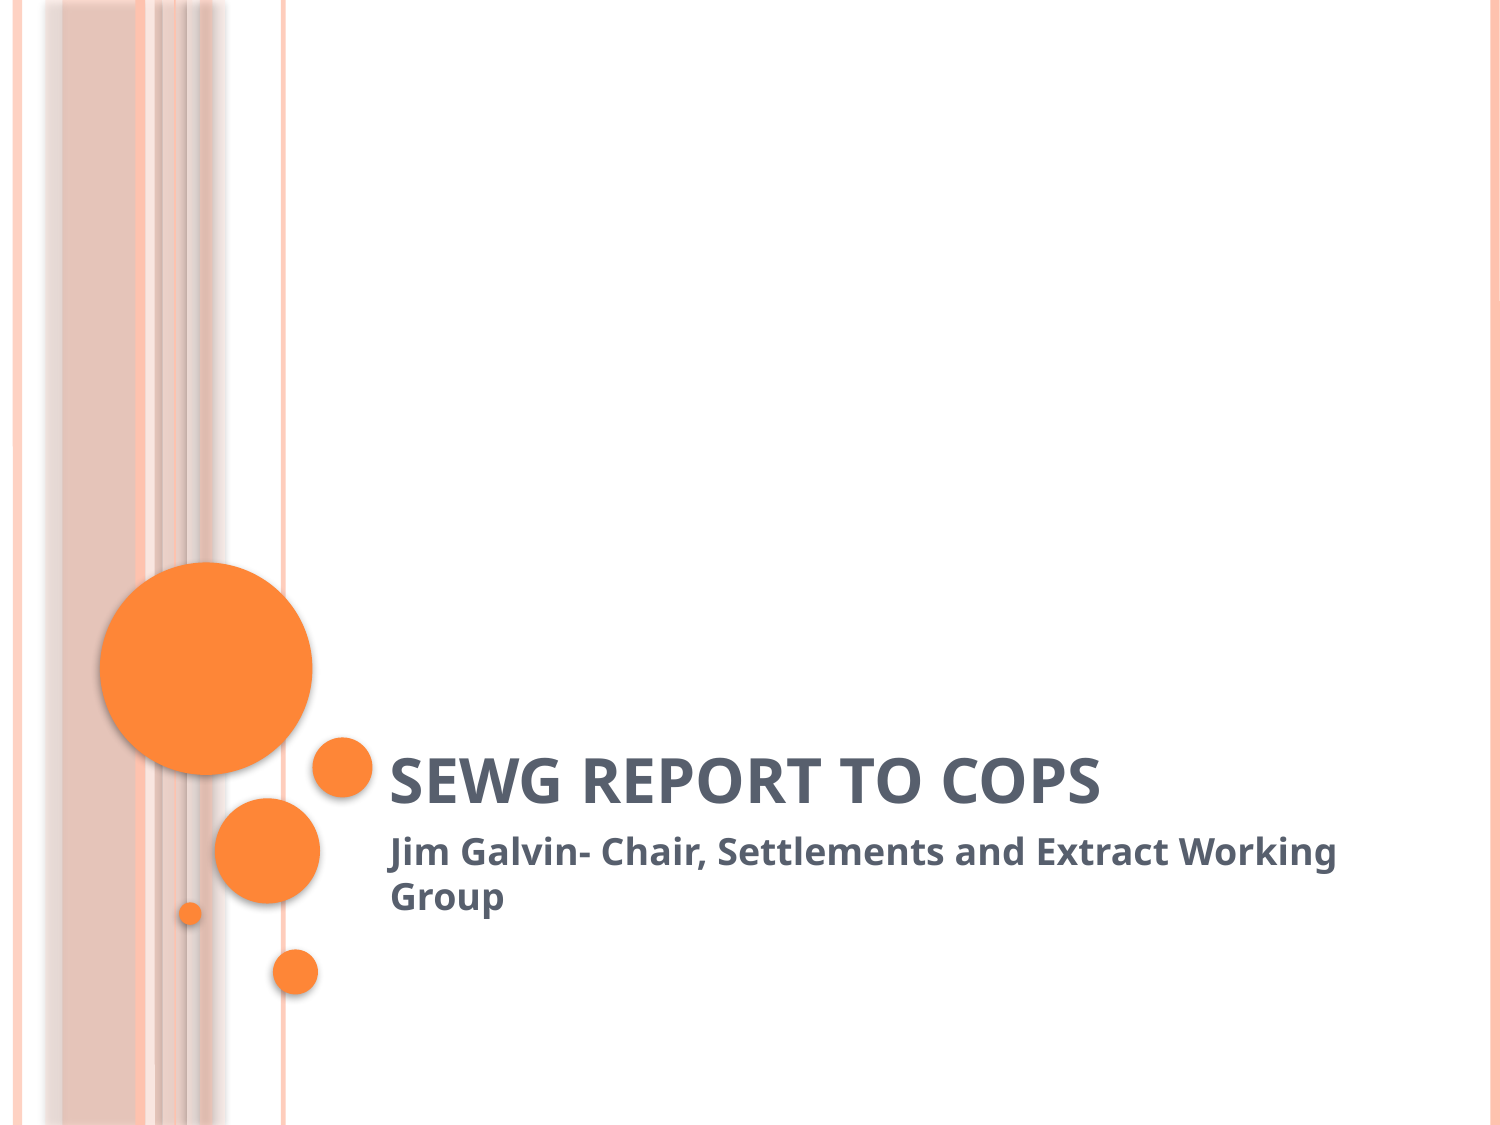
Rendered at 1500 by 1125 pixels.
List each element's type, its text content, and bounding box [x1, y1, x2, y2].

subtitle Jim Galvin- Chair, Settlements and Extract Working Group [375, 820, 1388, 1046]
title SEWG Report to COPS [375, 512, 1388, 820]
